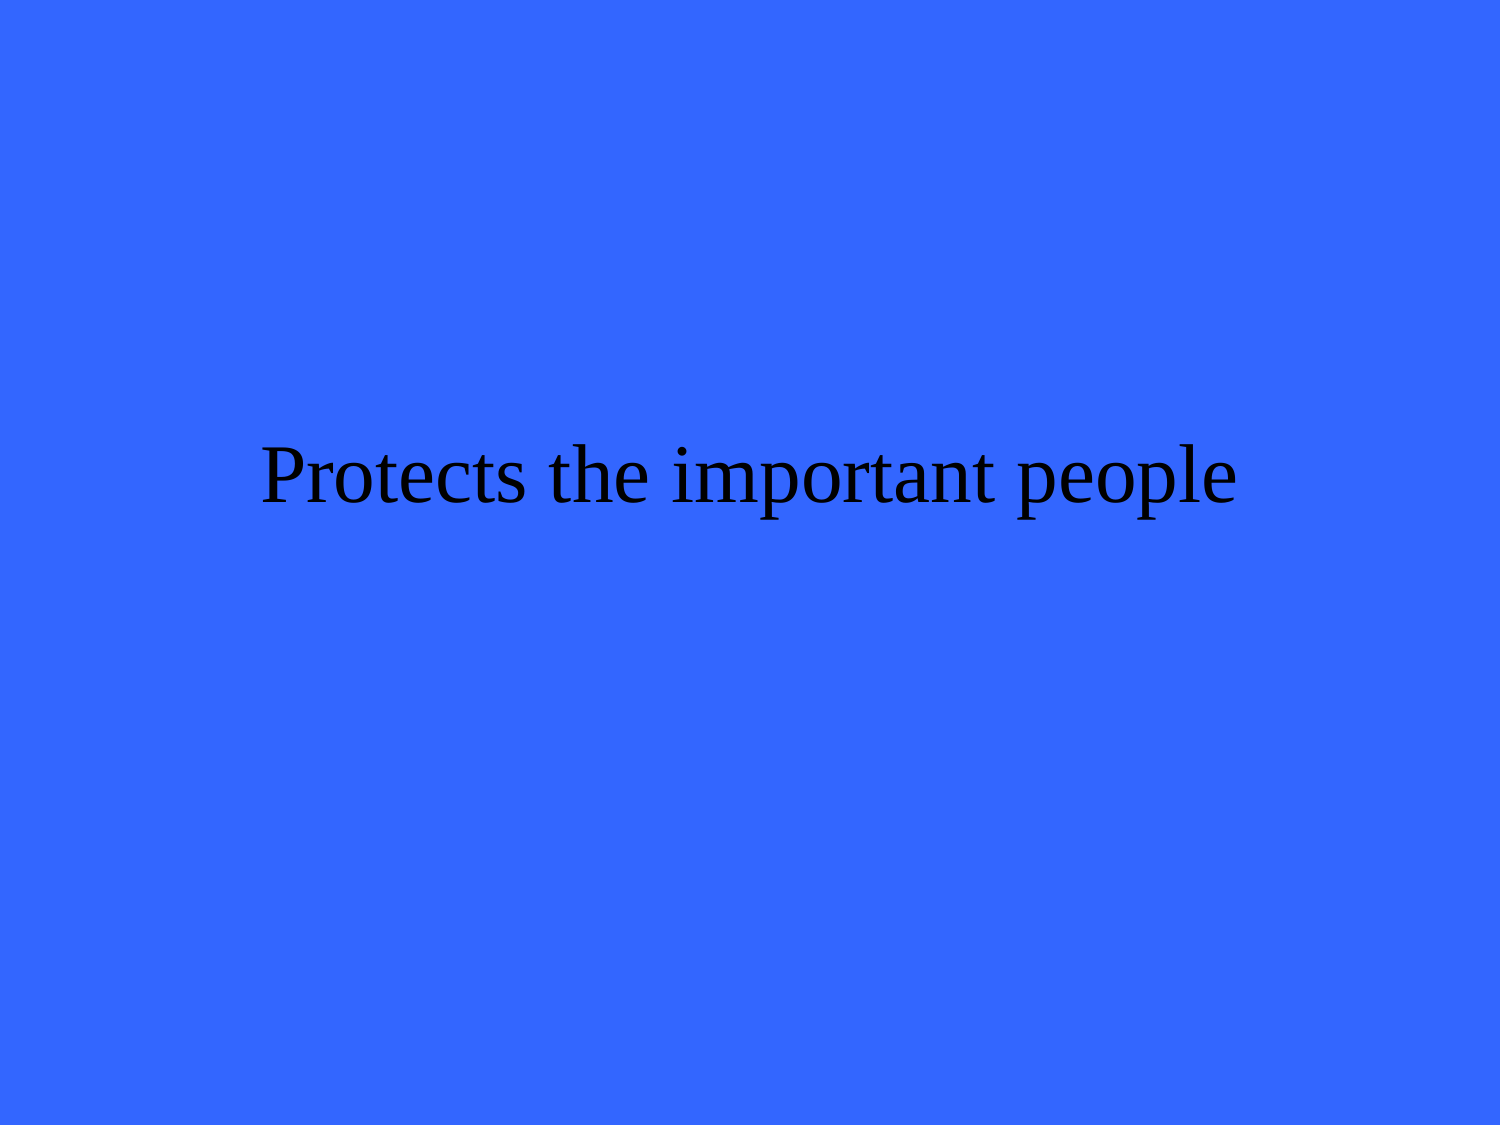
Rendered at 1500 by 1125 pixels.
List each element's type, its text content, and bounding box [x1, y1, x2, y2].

title Protects the important people [112, 374, 1388, 563]
